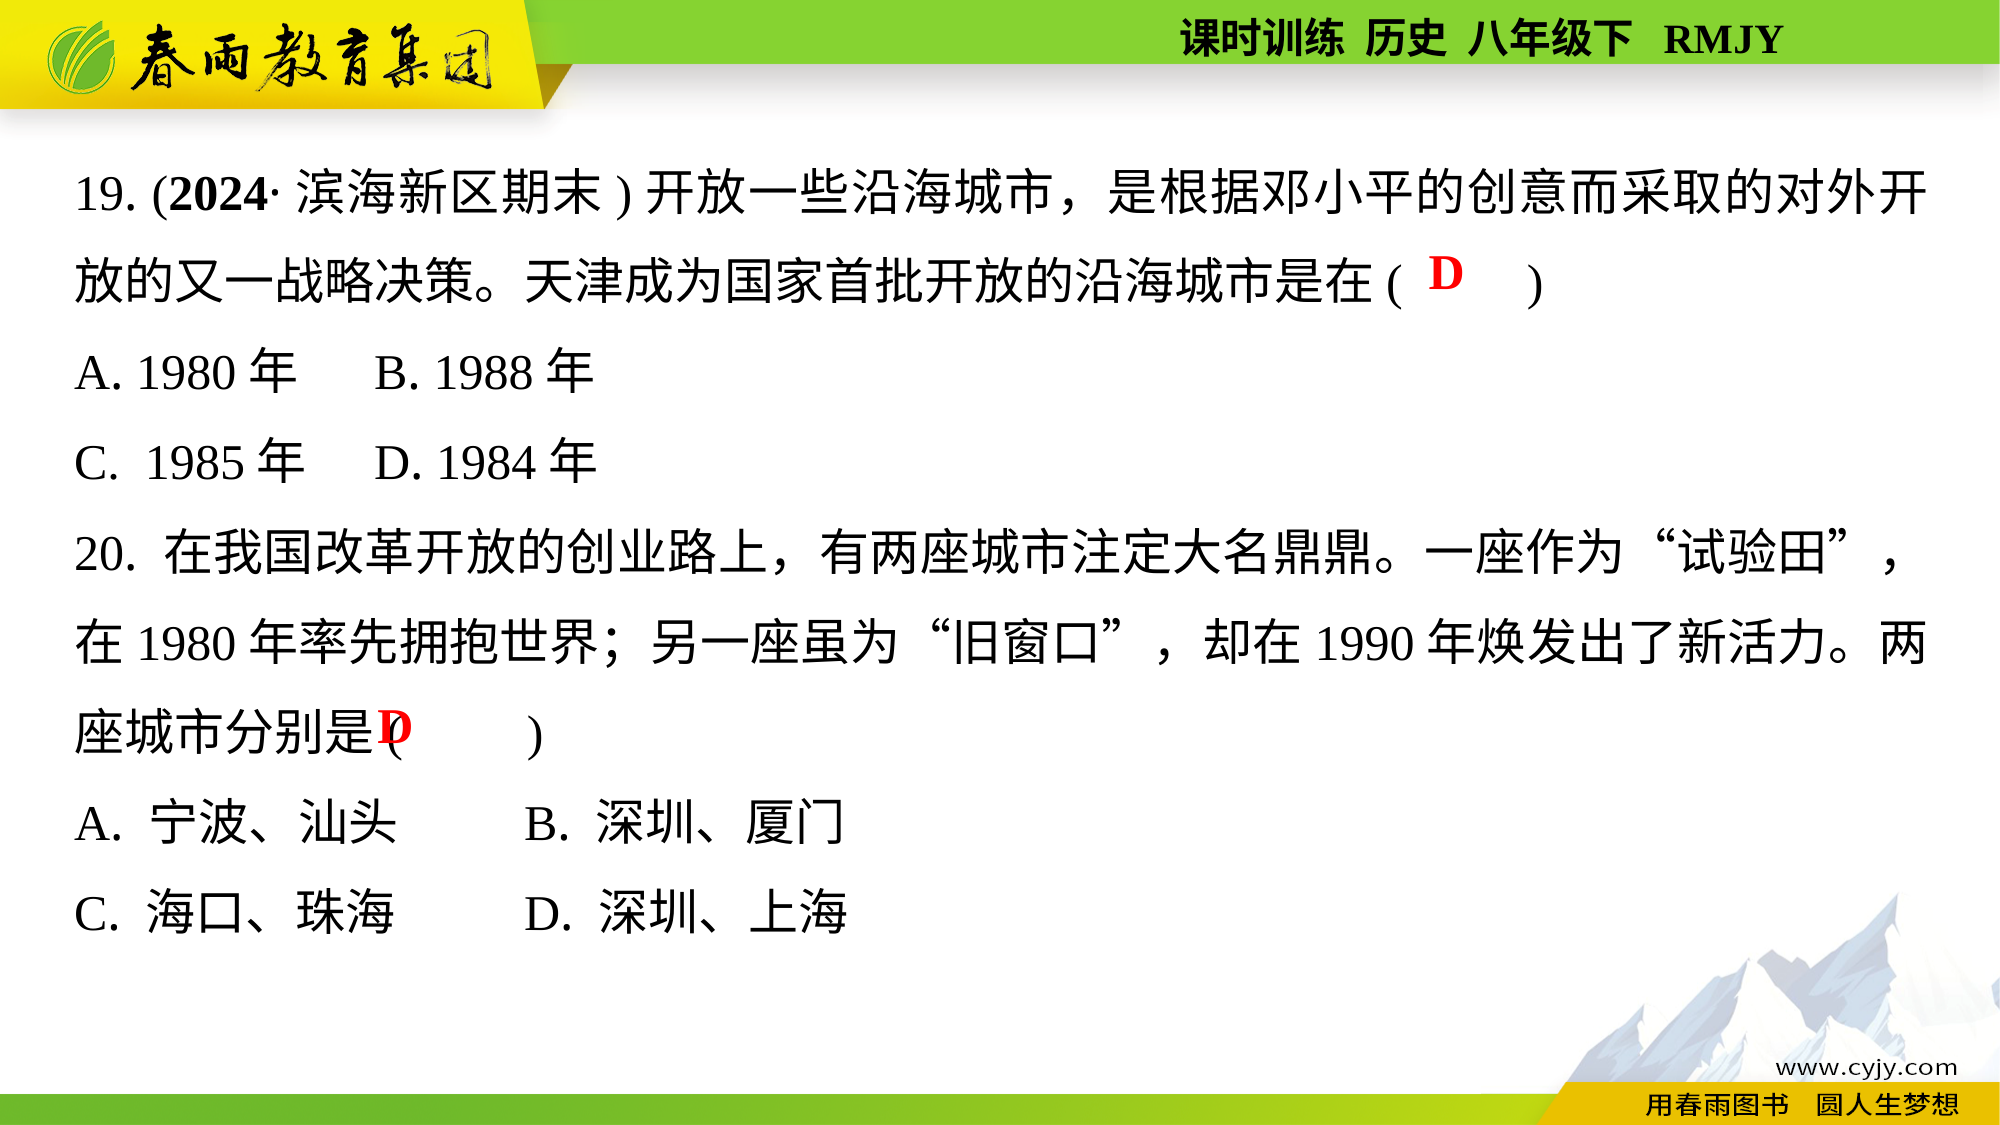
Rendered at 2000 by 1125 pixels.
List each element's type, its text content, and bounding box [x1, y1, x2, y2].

list 19. (2024·滨海新区期末)开放一些沿海城市，是根据邓小平的创意而采取的对外开放的又一战略决策。天津成为国家首批开放的沿海城市是在( ) A. 1980年 B. 1988年 C. 1985年 D. 1984年 20. 在我国改革开放的创业路上，有两座城市注定大名鼎鼎。一座作为“试验田”，在1980年率先拥抱世界；另一座虽为“旧窗口”，却在1990年焕发出了新活力。两座城市分别是( ) A. 宁波、汕头 B. 深圳、厦门 C. 海口、珠海 D. 深圳、上海 [59, 122, 1944, 956]
text_box D [1413, 231, 1480, 307]
text_box D [362, 686, 429, 762]
picture [0, 0, 2000, 1125]
